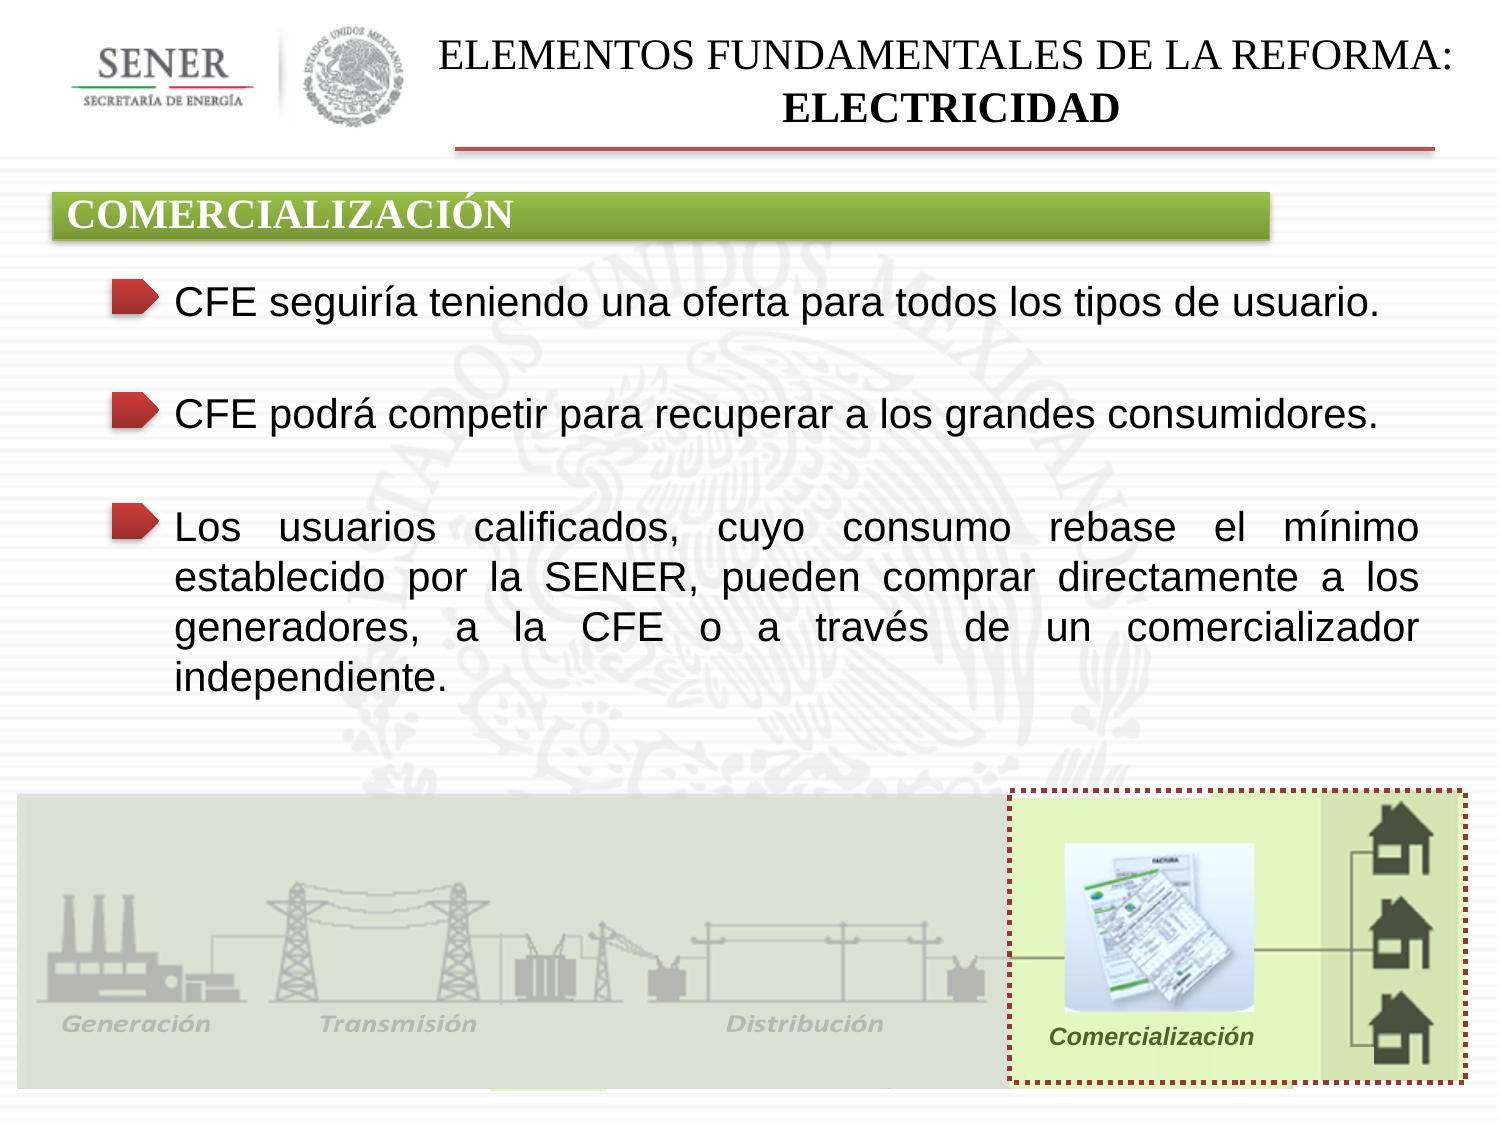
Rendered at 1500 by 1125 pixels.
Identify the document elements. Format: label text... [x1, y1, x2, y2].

text_box COMERCIALIZACIÓN [51, 185, 1082, 246]
text_box [1008, 789, 1208, 797]
title Elementos Fundamentales de la Reforma: Electricidad [407, 0, 1496, 162]
text_box [1082, 192, 1270, 241]
text_box [112, 503, 160, 539]
text_box [112, 392, 160, 428]
picture [0, 0, 1500, 1122]
text_box CFE seguiría teniendo una oferta para todos los tipos de usuario. CFE podrá competir para recuperar a los grandes consumidores. Los usuarios calificados, cuyo consumo rebase el mínimo establecido por la SENER, pueden comprar directamente a los generadores, a la CFE o a través de un comercializador independiente. [159, 267, 1435, 792]
text_box [112, 278, 160, 315]
text_box [15, 792, 1009, 798]
